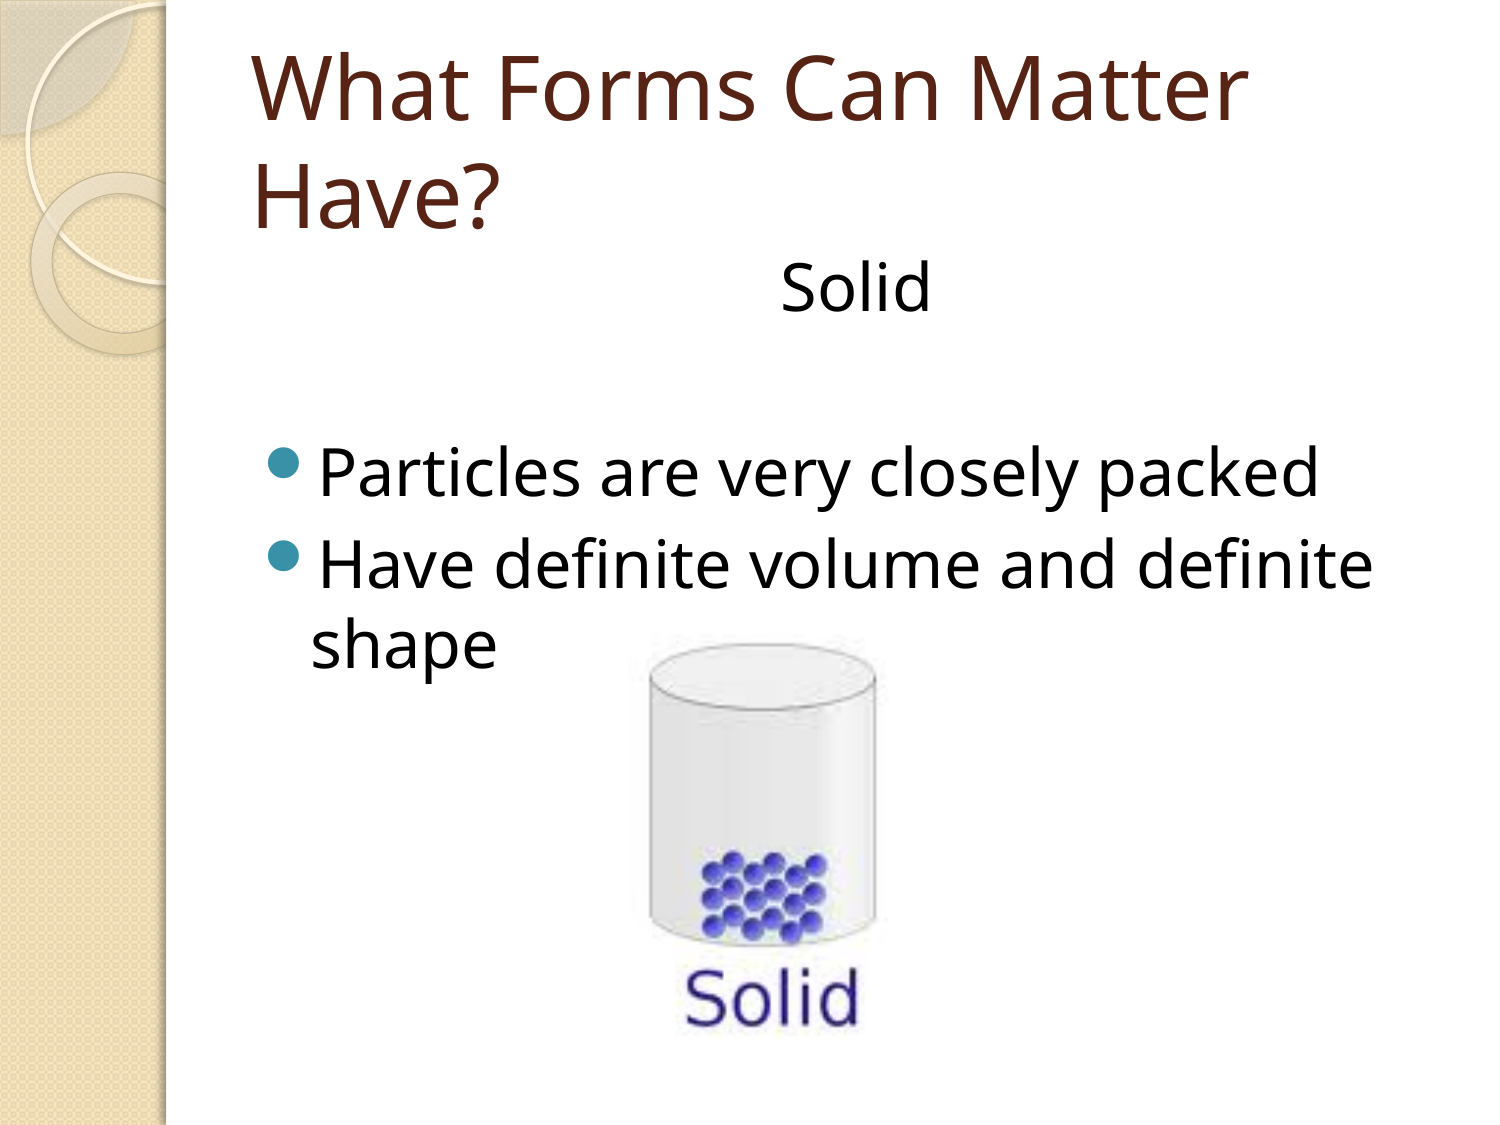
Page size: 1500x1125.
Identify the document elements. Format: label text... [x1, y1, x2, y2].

list Solid Particles are very closely packed Have definite volume and definite shape [235, 237, 1466, 663]
title What Forms Can Matter Have? [235, 45, 1466, 233]
picture [624, 612, 939, 1063]
